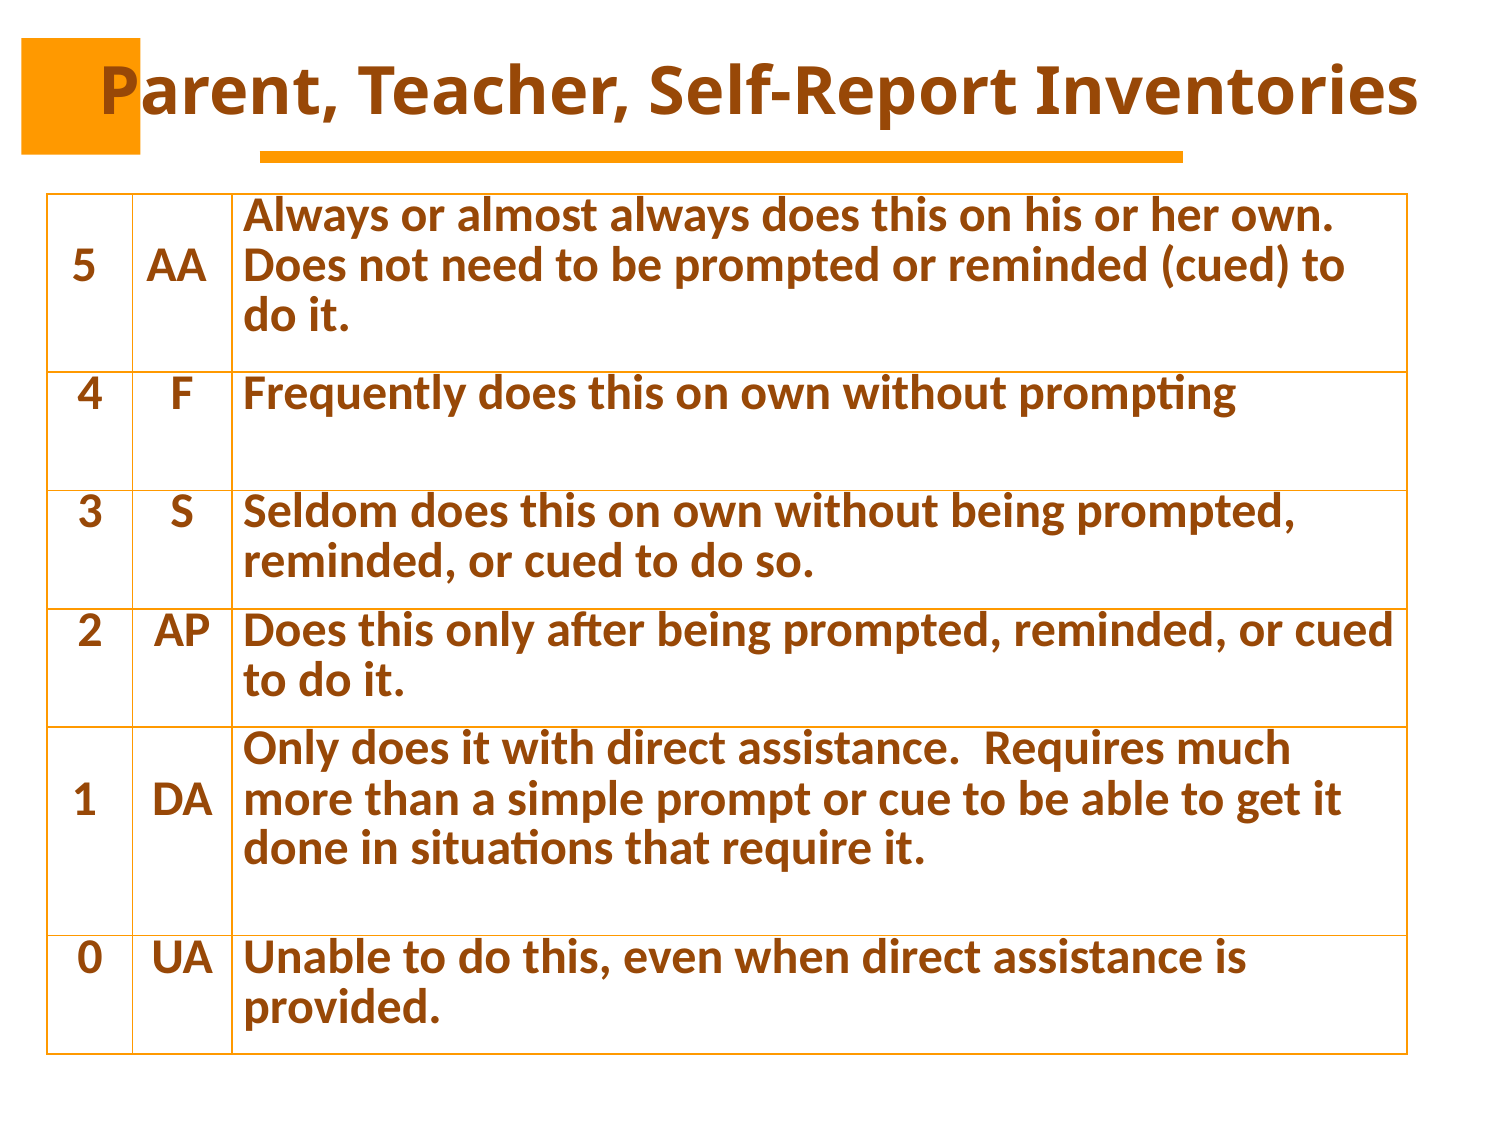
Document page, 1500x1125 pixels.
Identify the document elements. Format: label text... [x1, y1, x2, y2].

table_cell UA [133, 936, 231, 1053]
table_cell Frequently does this on own without prompting [233, 373, 1406, 490]
text_box [19, 36, 83, 157]
table_cell AP [133, 610, 231, 726]
table_cell Seldom does this on own without being prompted, reminded, or cued to do so. [233, 491, 1406, 608]
table_cell 3 [48, 491, 132, 608]
title Parent, Teacher, Self-Report Inventories [83, 8, 1500, 167]
table_header 5 [48, 195, 132, 371]
table_cell Only does it with direct assistance. Requires much more than a simple prompt or cue to be able to get it done in situations that require it. [233, 728, 1406, 935]
table_cell 1 [48, 728, 132, 935]
table_cell 0 [48, 936, 132, 1053]
table_cell 2 [48, 610, 132, 726]
table_cell Does this only after being prompted, reminded, or cued to do it. [233, 610, 1406, 726]
table_cell F [133, 373, 231, 490]
table_cell S [133, 491, 231, 608]
table_cell DA [133, 728, 231, 935]
table_cell 4 [48, 373, 132, 490]
table_header AA [133, 195, 231, 371]
table_cell Unable to do this, even when direct assistance is provided. [233, 936, 1406, 1053]
table_header Always or almost always does this on his or her own. Does not need to be prompted or reminded (cued) to do it. [233, 195, 1406, 371]
